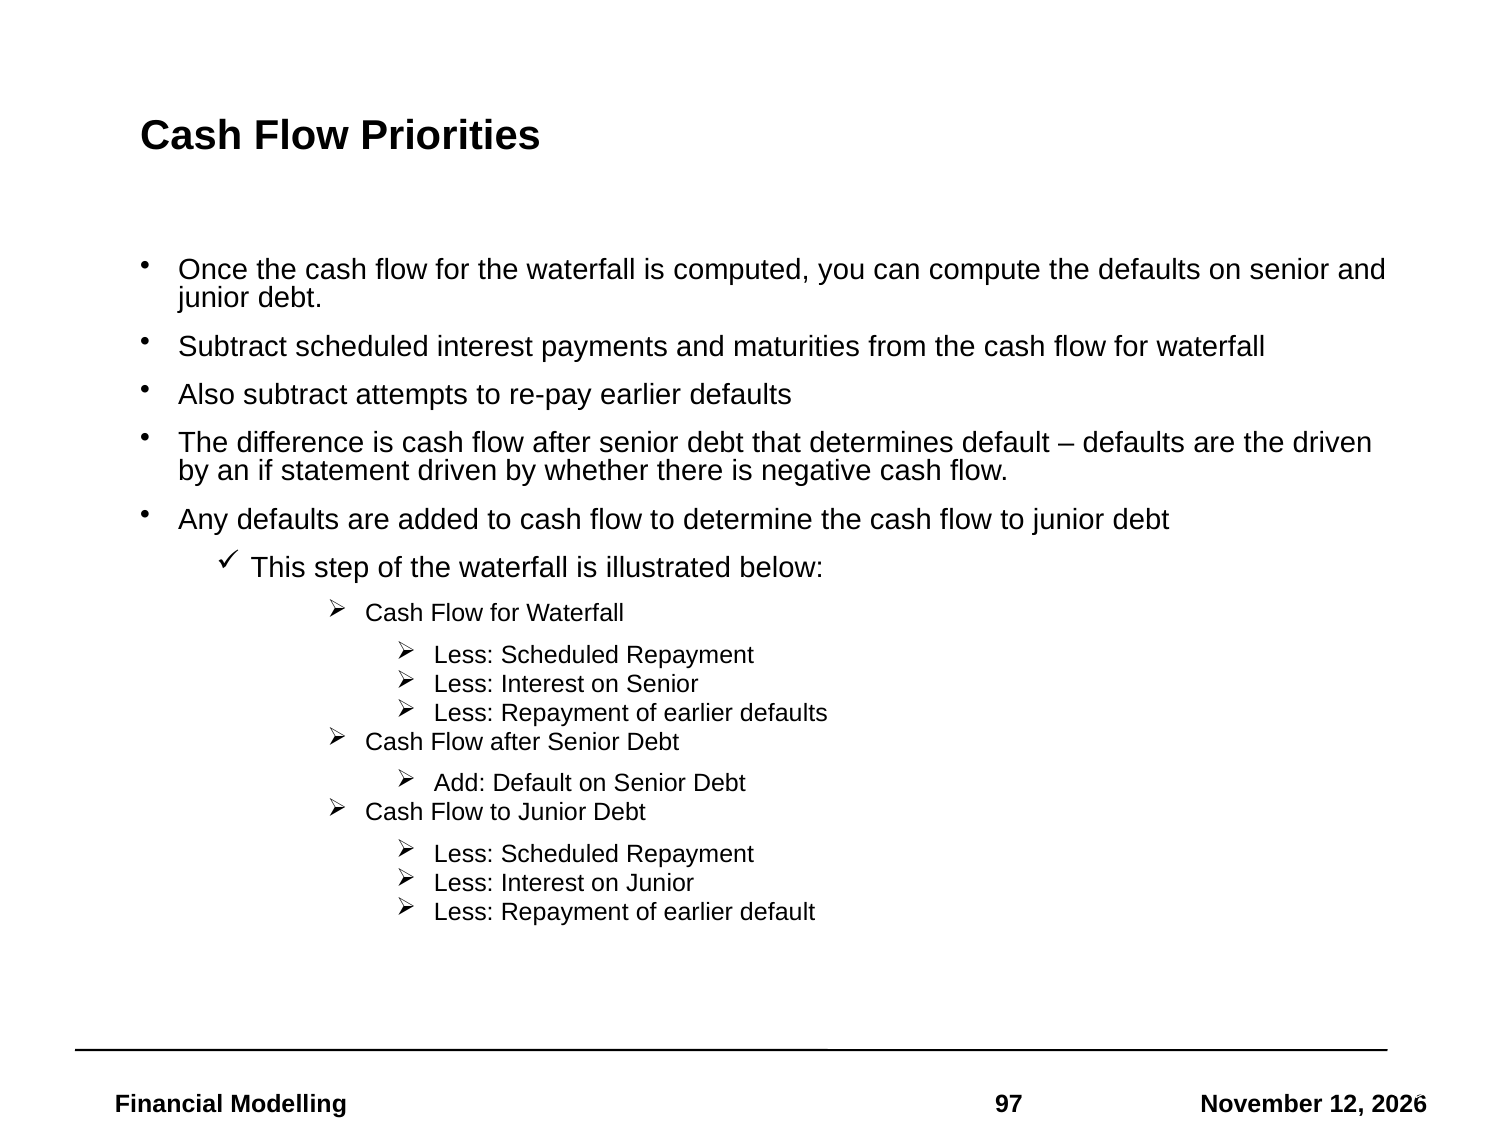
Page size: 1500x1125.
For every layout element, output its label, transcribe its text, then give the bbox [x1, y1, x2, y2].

list Once the cash flow for the waterfall is computed, you can compute the defaults on senior and junior debt. Subtract scheduled interest payments and maturities from the cash flow for waterfall Also subtract attempts to re-pay earlier defaults The difference is cash flow after senior debt that determines default – defaults are the driven by an if statement driven by whether there is negative cash flow. Any defaults are added to cash flow to determine the cash flow to junior debt This step of the waterfall is illustrated below: Cash Flow for Waterfall Less: Scheduled Repayment Less: Interest on Senior Less: Repayment of earlier defaults Cash Flow after Senior Debt Add: Default on Senior Debt Cash Flow to Junior Debt Less: Scheduled Repayment Less: Interest on Junior Less: Repayment of earlier default [124, 249, 1413, 1001]
title Cash Flow Priorities [124, 99, 1413, 226]
